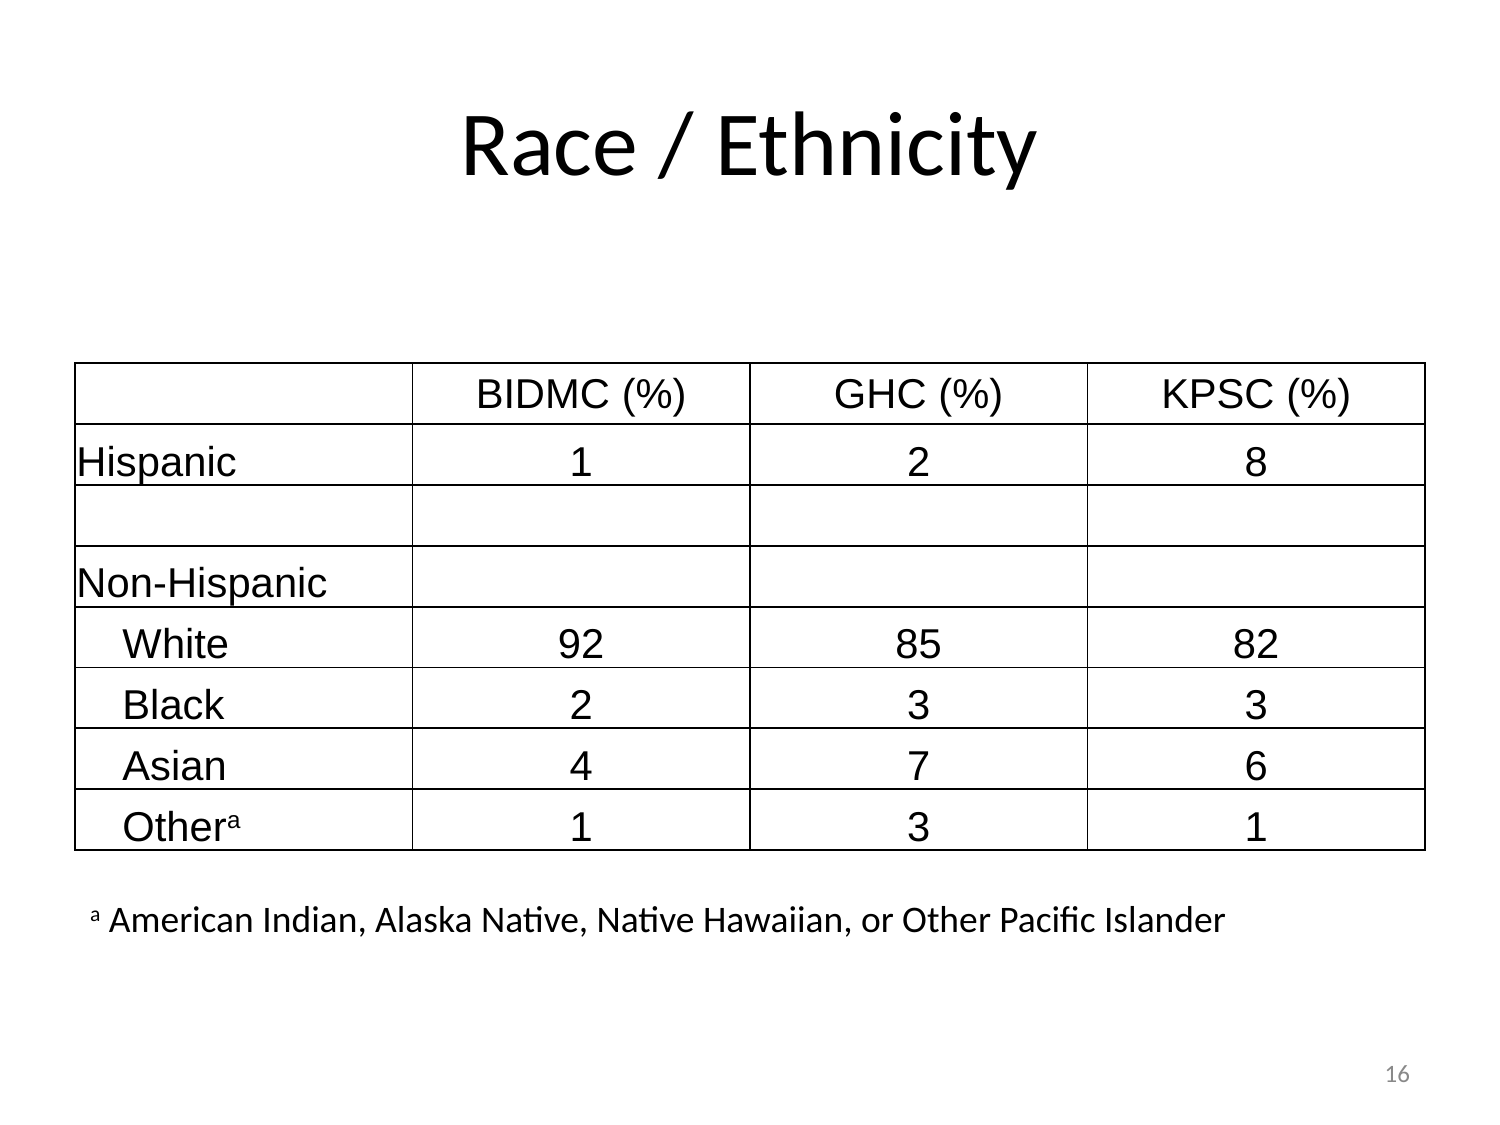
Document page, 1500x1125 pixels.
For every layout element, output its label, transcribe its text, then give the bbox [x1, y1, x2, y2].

table_header KPSC (%) [1088, 364, 1424, 423]
table_cell 85 [751, 608, 1087, 667]
table_cell 1 [413, 790, 749, 849]
table_cell [76, 486, 412, 545]
table_cell Hispanic [76, 425, 412, 484]
slide_number 16 [1074, 1042, 1425, 1103]
table_cell [751, 486, 1087, 545]
table_header BIDMC (%) [413, 364, 749, 423]
list a American Indian, Alaska Native, Native Hawaiian, or Other Pacific Islander [75, 887, 1425, 1005]
table_cell 3 [751, 790, 1087, 849]
table_cell 3 [751, 668, 1087, 727]
table_cell 1 [1088, 790, 1424, 849]
table_header [76, 364, 412, 423]
table_cell 2 [413, 668, 749, 727]
table_cell 8 [1088, 425, 1424, 484]
table_header GHC (%) [751, 364, 1087, 423]
table_cell 4 [413, 729, 749, 788]
table_cell 3 [1088, 668, 1424, 727]
table_cell Othera [76, 790, 412, 849]
table_cell 7 [751, 729, 1087, 788]
table_cell [1088, 547, 1424, 606]
table_cell 82 [1088, 608, 1424, 667]
table_cell [751, 547, 1087, 606]
table_cell Asian [76, 729, 412, 788]
table_cell Non-Hispanic [76, 547, 412, 606]
table_cell 6 [1088, 729, 1424, 788]
table_cell 2 [751, 425, 1087, 484]
table_cell Black [76, 668, 412, 727]
table_cell [1088, 486, 1424, 545]
table_cell White [76, 608, 412, 667]
table_cell 92 [413, 608, 749, 667]
table_cell 1 [413, 425, 749, 484]
table_cell [413, 486, 749, 545]
title Race / Ethnicity [75, 45, 1425, 233]
table_cell [413, 547, 749, 606]
